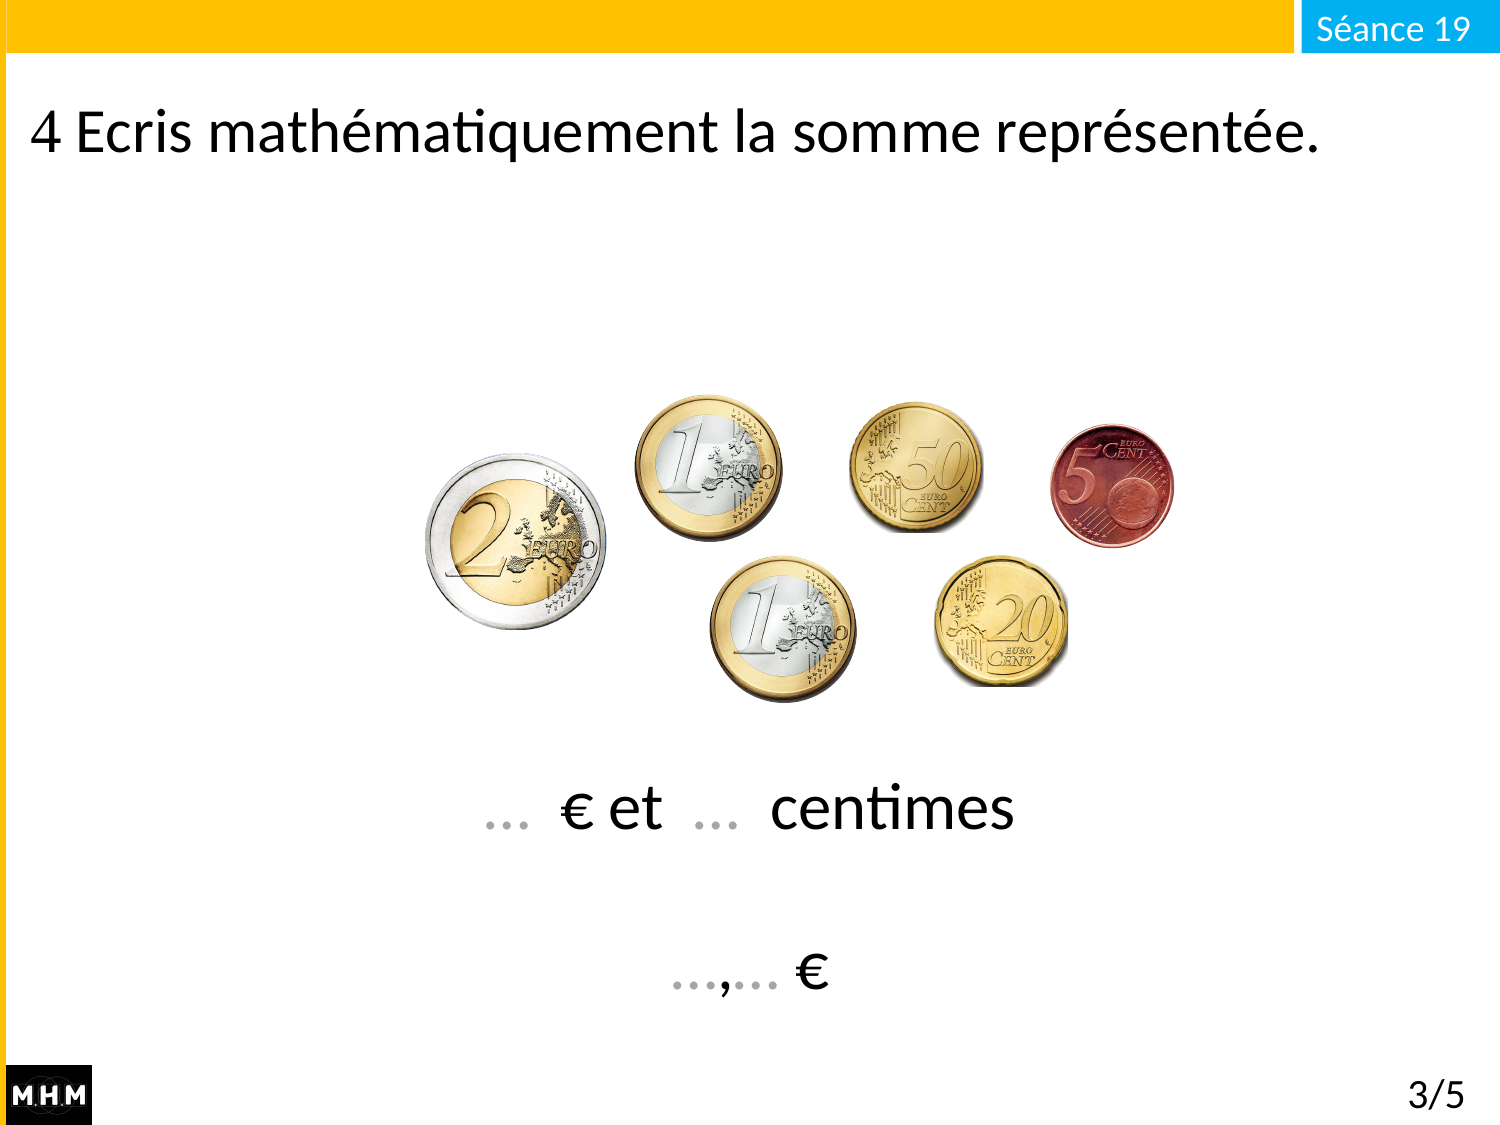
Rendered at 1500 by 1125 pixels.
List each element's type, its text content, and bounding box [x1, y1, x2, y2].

list 3/5 [1373, 1064, 1500, 1125]
picture [933, 554, 1069, 687]
picture [849, 400, 984, 533]
picture [424, 453, 607, 630]
title  Ecris mathématiquement la somme représentée. [14, 60, 1391, 205]
picture [6, 1065, 92, 1125]
picture [1049, 421, 1175, 551]
text_box … € et … centimes …,… € [392, 675, 1108, 1011]
picture [708, 555, 858, 704]
picture [634, 394, 784, 543]
